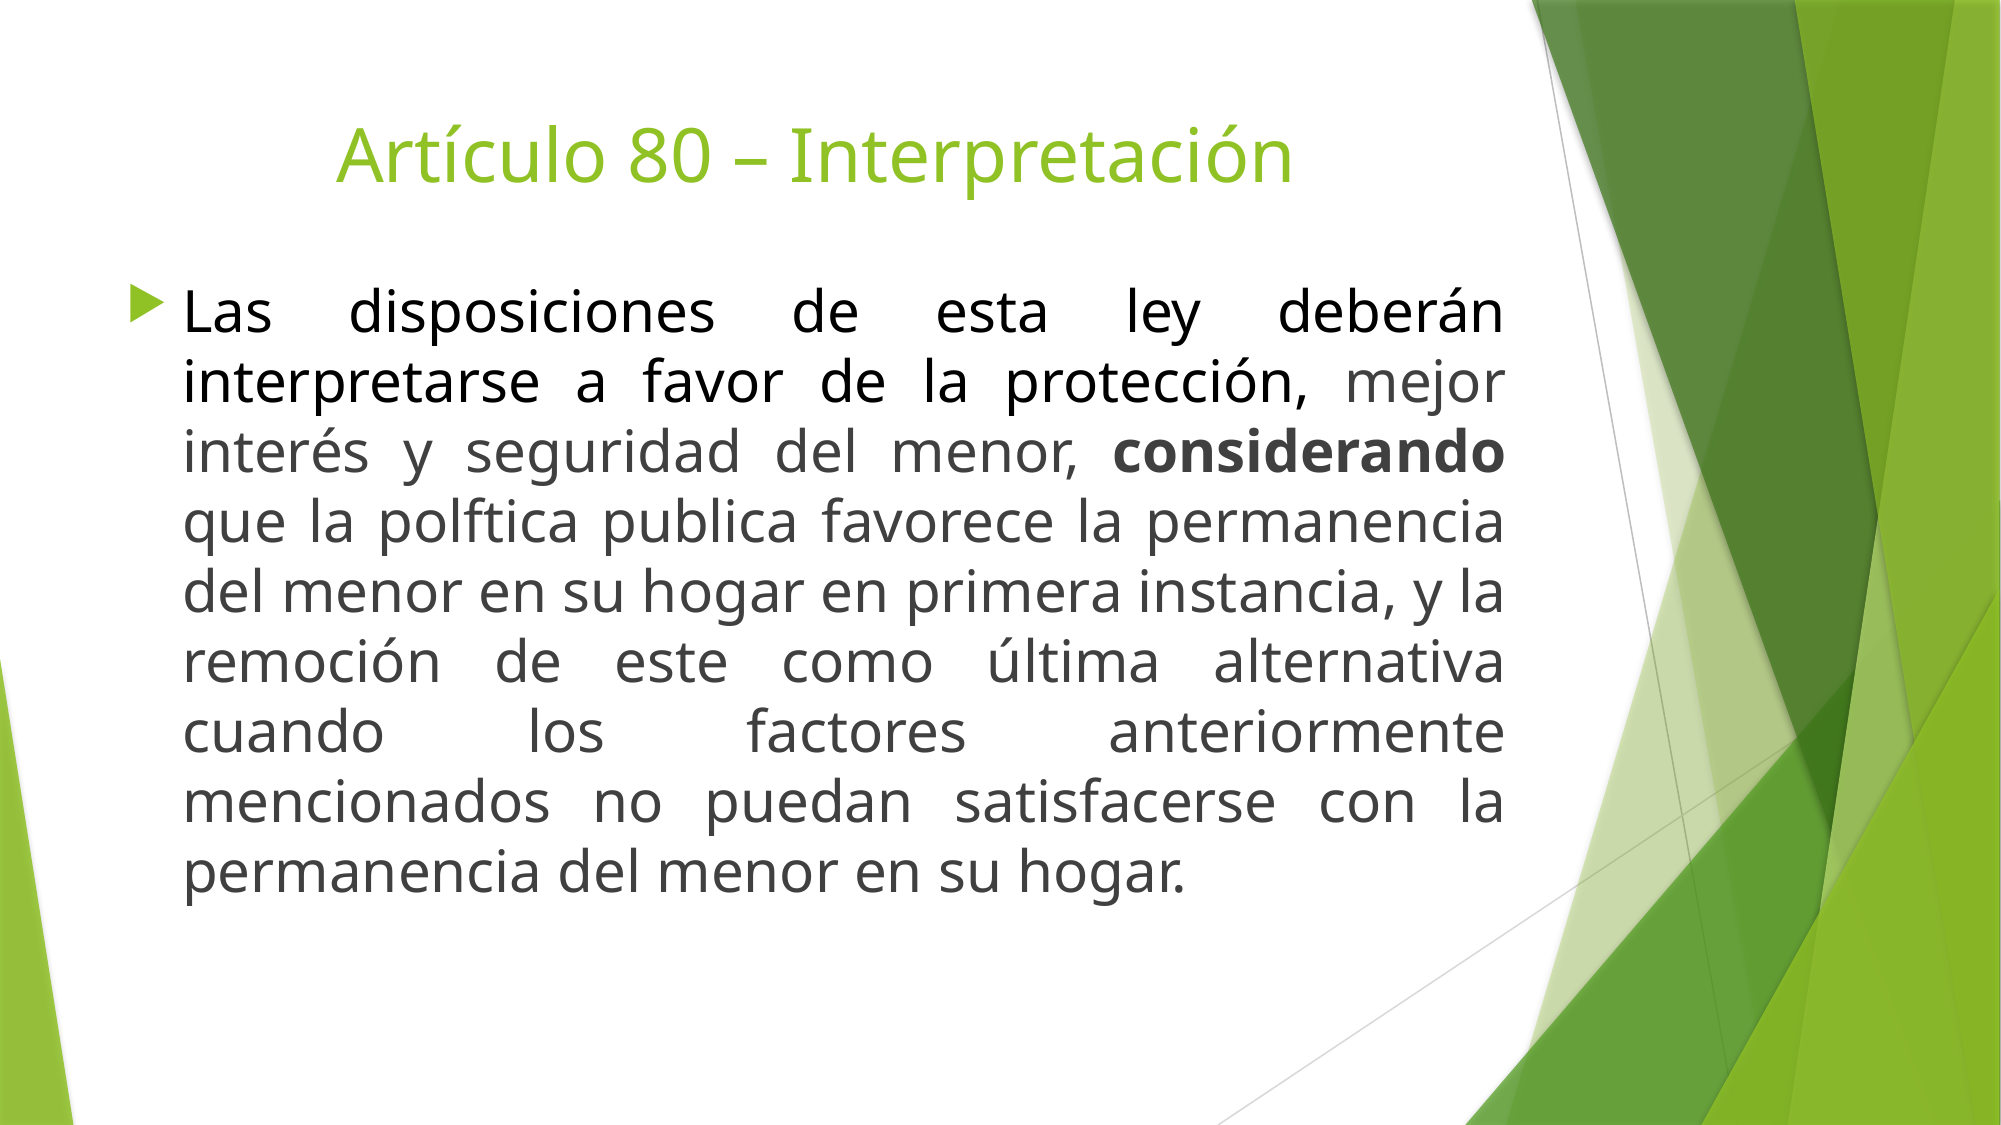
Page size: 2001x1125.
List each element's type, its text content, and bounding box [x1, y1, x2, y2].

title Artículo 80 – Interpretación [111, 99, 1522, 266]
list Las disposiciones de esta ley deberán interpretarse a favor de la protección, mejor interés y seguridad del menor, considerando que la polftica publica favorece la permanencia del menor en su hogar en primera instancia, y la remoción de este como última alternativa cuando los factores anteriormente mencionados no puedan satisfacerse con la permanencia del menor en su hogar. [111, 266, 1522, 992]
